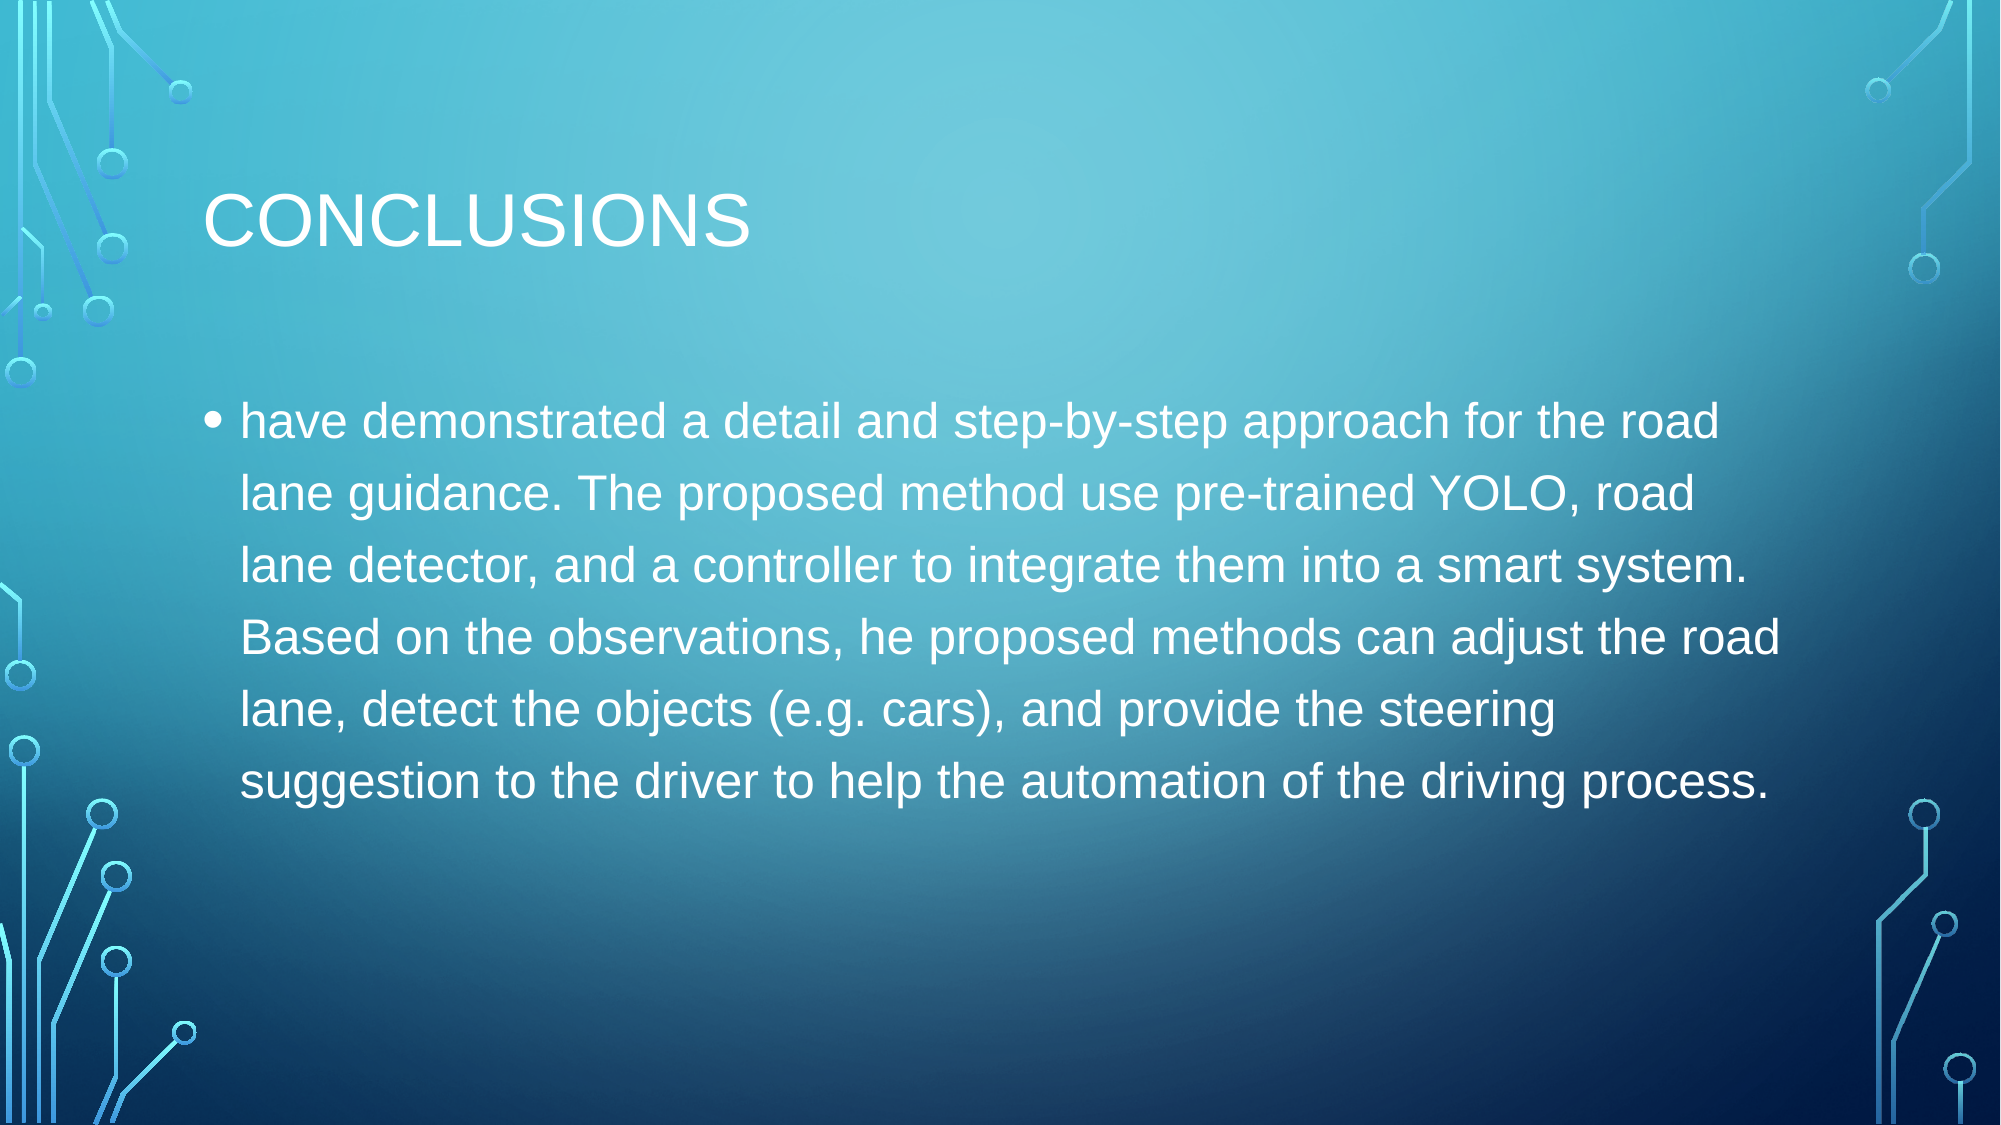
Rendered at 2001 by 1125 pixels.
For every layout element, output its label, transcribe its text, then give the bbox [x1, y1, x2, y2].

list have demonstrated a detail and step-by-step approach for the road lane guidance. The proposed method use pre-trained YOLO, road lane detector, and a controller to integrate them into a smart system. Based on the observations, he proposed methods can adjust the road lane, detect the objects (e.g. cars), and provide the steering suggestion to the driver to help the automation of the driving process. [187, 369, 1813, 950]
title CONCLUSIONS [187, 101, 1813, 344]
